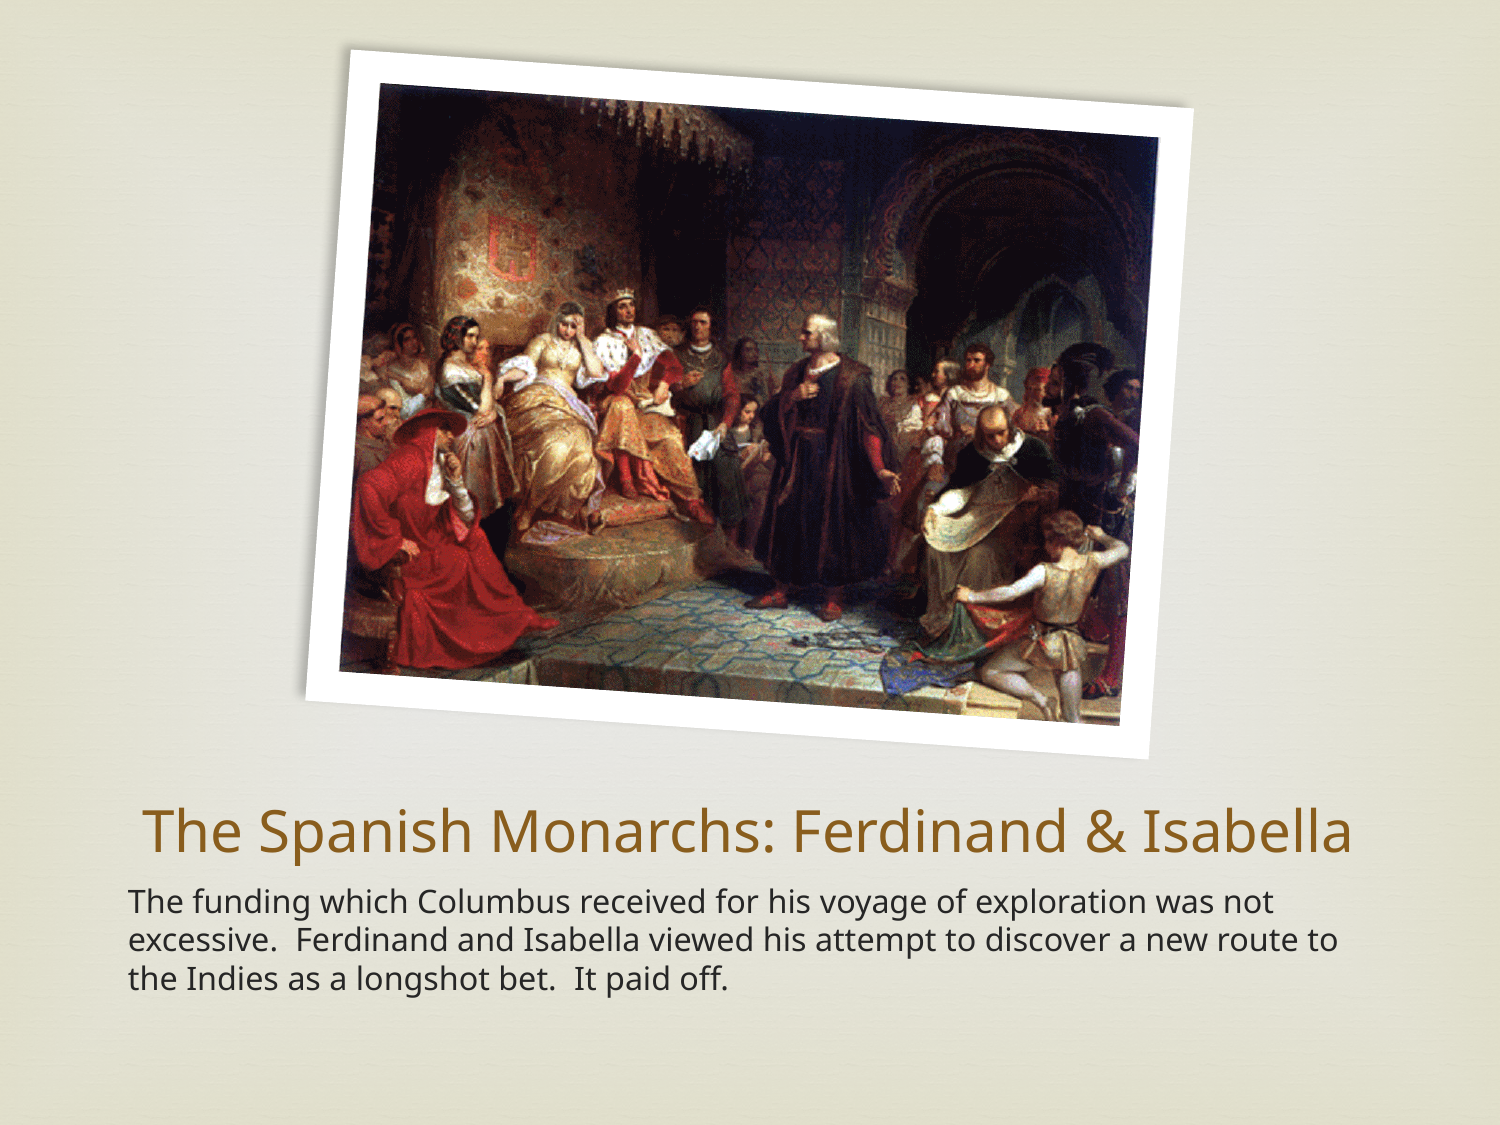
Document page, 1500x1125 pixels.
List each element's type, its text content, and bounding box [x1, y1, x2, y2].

list The funding which Columbus received for his voyage of exploration was not excessive. Ferdinand and Isabella viewed his attempt to discover a new route to the Indies as a longshot bet. It paid off. [112, 873, 1386, 1006]
picture [340, 84, 1160, 726]
title The Spanish Monarchs: Ferdinand & Isabella [111, 765, 1386, 872]
